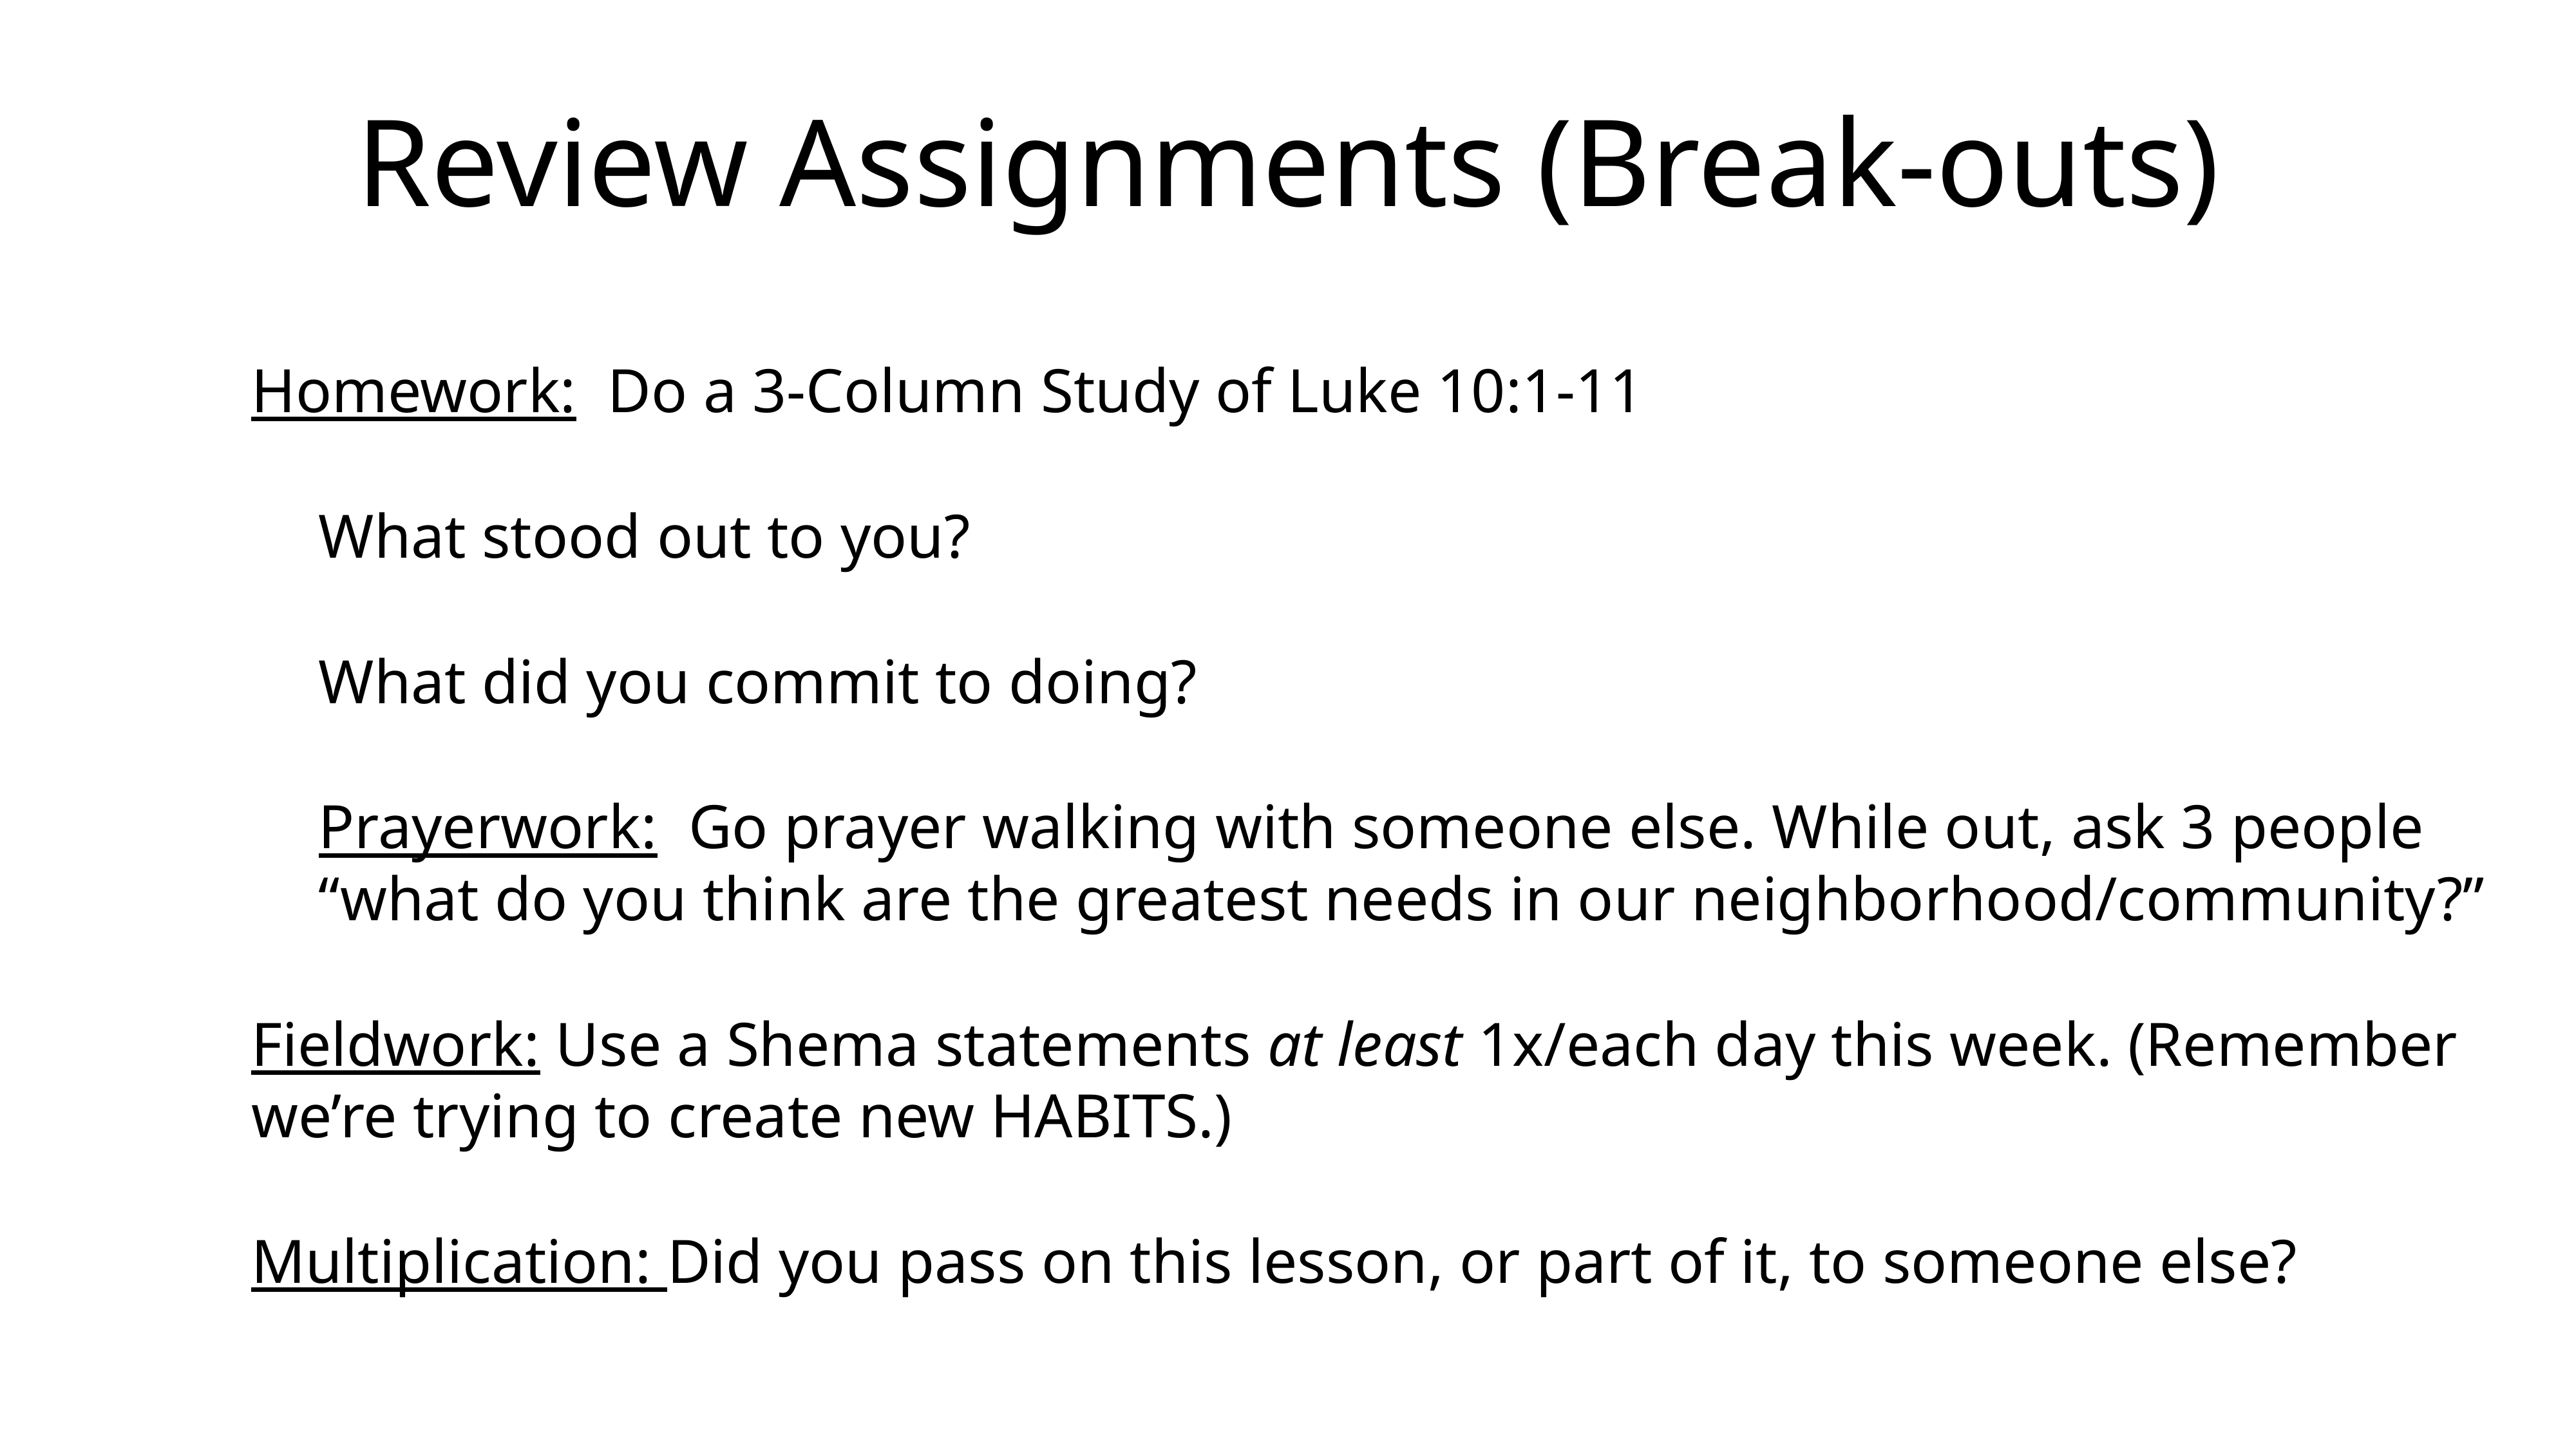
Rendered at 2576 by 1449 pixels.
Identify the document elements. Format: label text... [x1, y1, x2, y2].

list Homework: Do a 3-Column Study of Luke 10:1-11 What stood out to you? What did you commit to doing? Prayerwork: Go prayer walking with someone else. While out, ask 3 people “what do you think are the greatest needs in our neighborhood/community?” Fieldwork: Use a Shema statements at least 1x/each day this week. (Remember we’re trying to create new HABITS.) Multiplication: Did you pass on this lesson, or part of it, to someone else? [178, 332, 2514, 1316]
title Review Assignments (Break-outs) [178, 37, 2398, 279]
